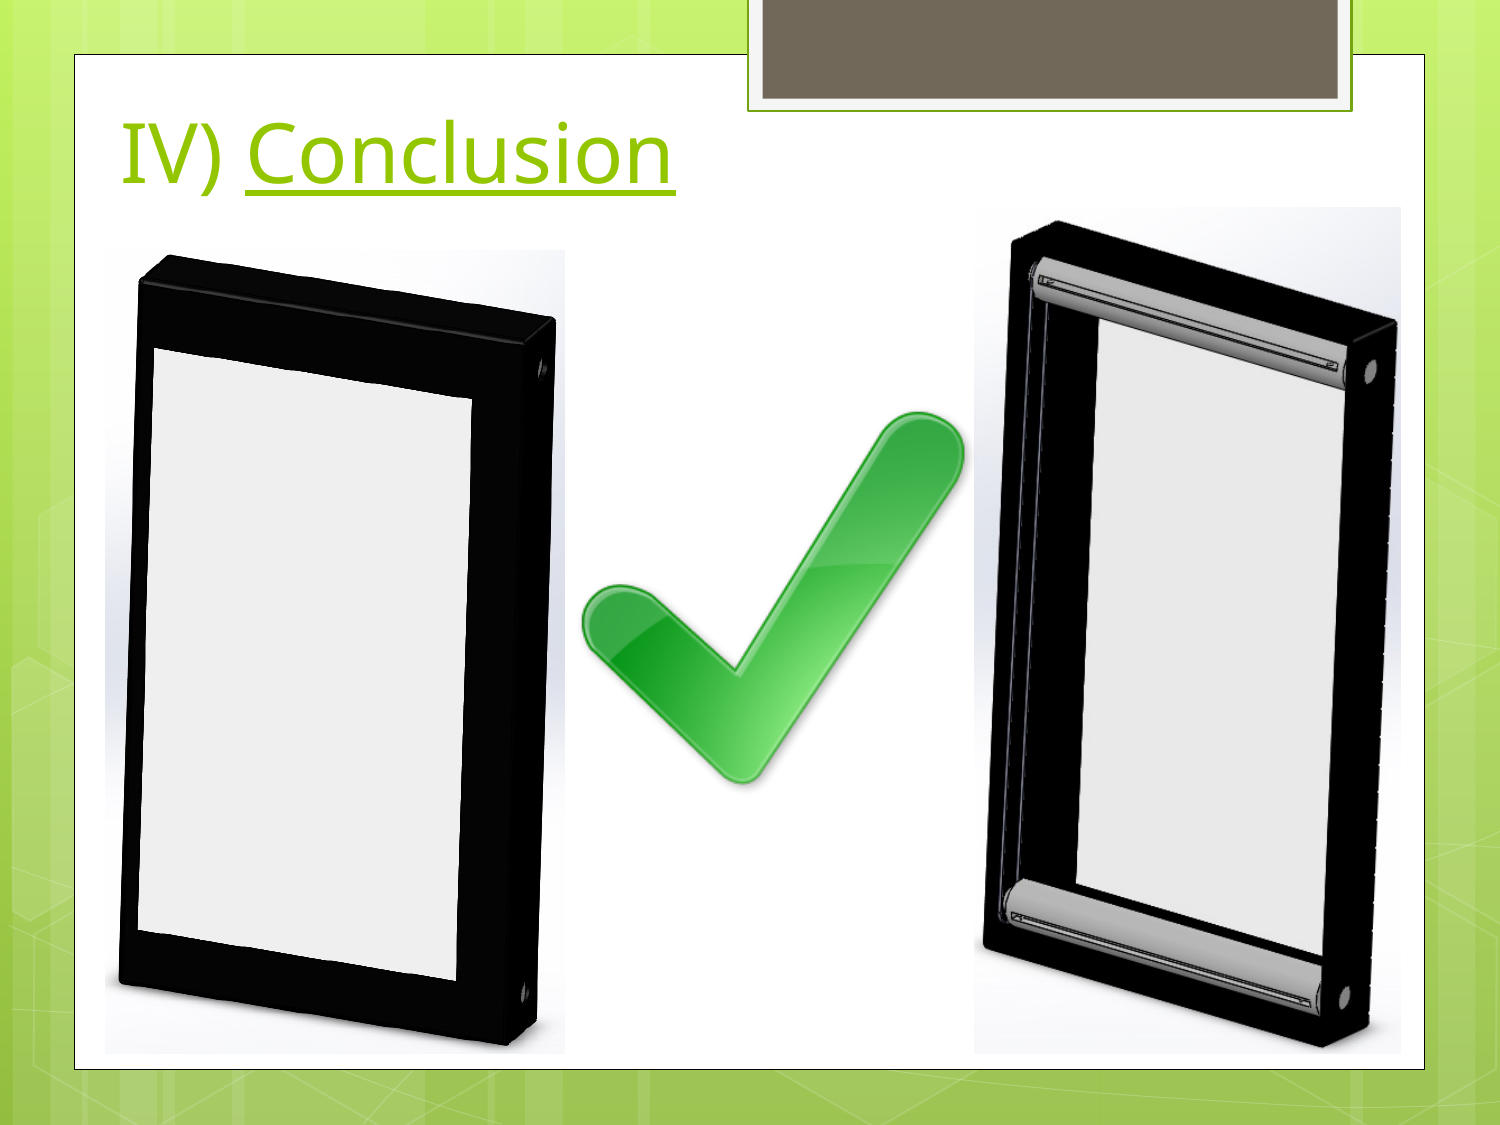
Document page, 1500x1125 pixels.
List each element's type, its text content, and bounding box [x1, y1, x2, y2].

picture [105, 249, 565, 1054]
title IV) Conclusion [105, 19, 1258, 208]
picture [575, 207, 1401, 1054]
